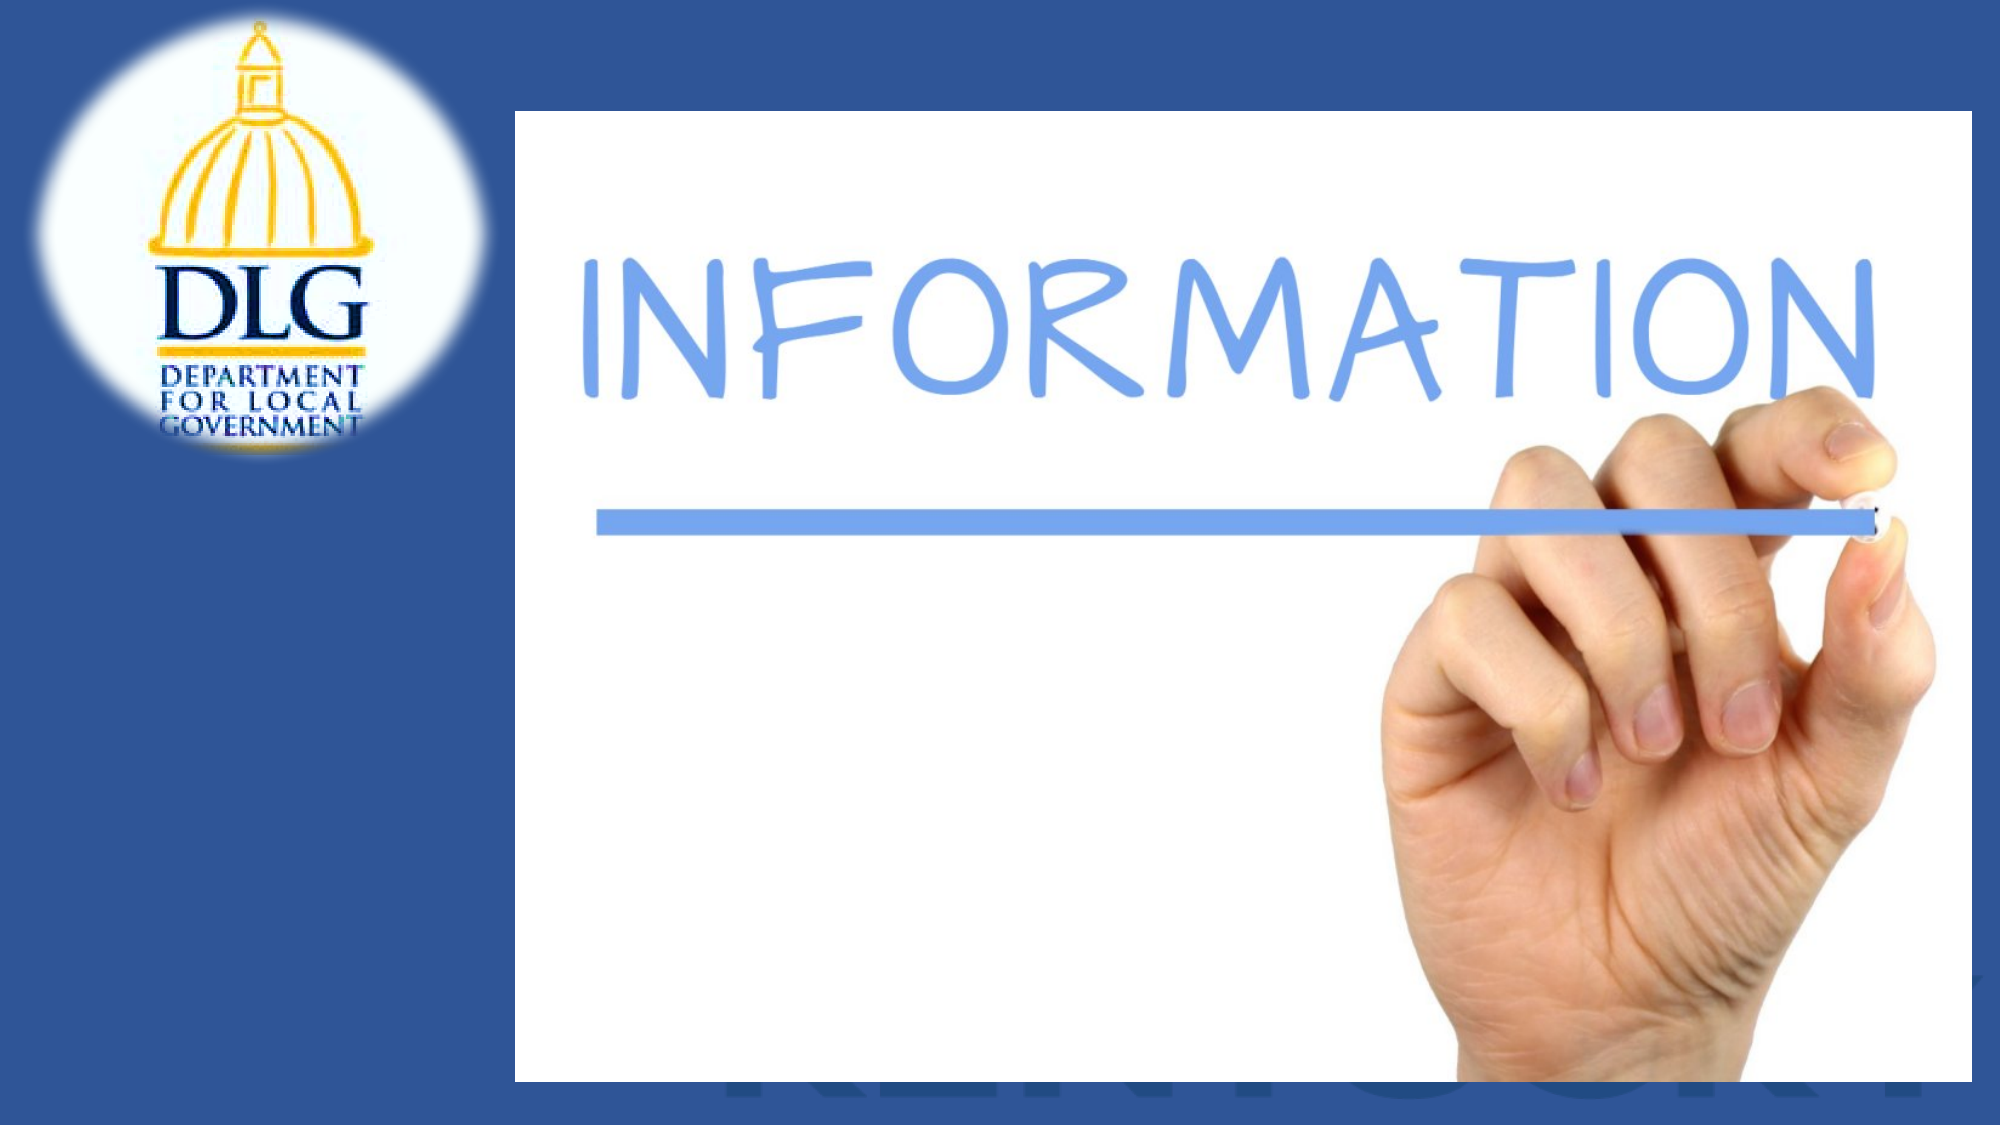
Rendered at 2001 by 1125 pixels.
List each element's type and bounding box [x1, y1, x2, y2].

picture [41, 21, 481, 402]
list [137, 299, 515, 1014]
picture [515, 111, 1972, 1082]
